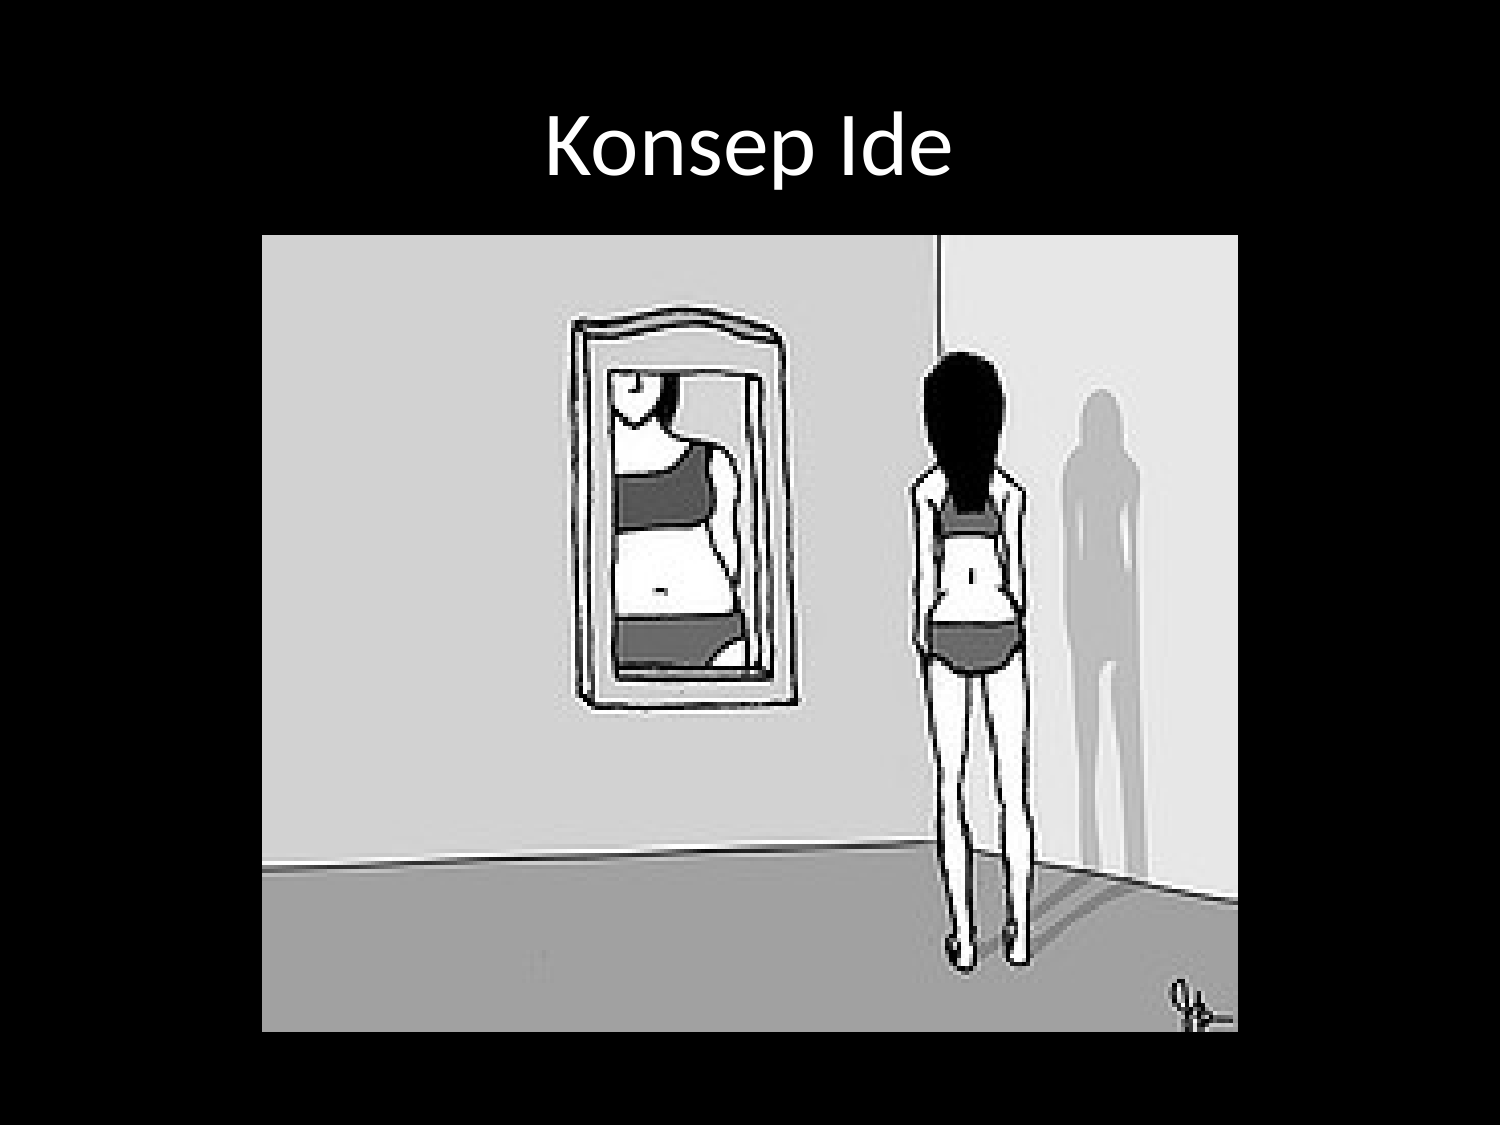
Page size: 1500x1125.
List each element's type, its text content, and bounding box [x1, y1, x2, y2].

title Konsep Ide [75, 45, 1425, 233]
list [262, 235, 1238, 1033]
